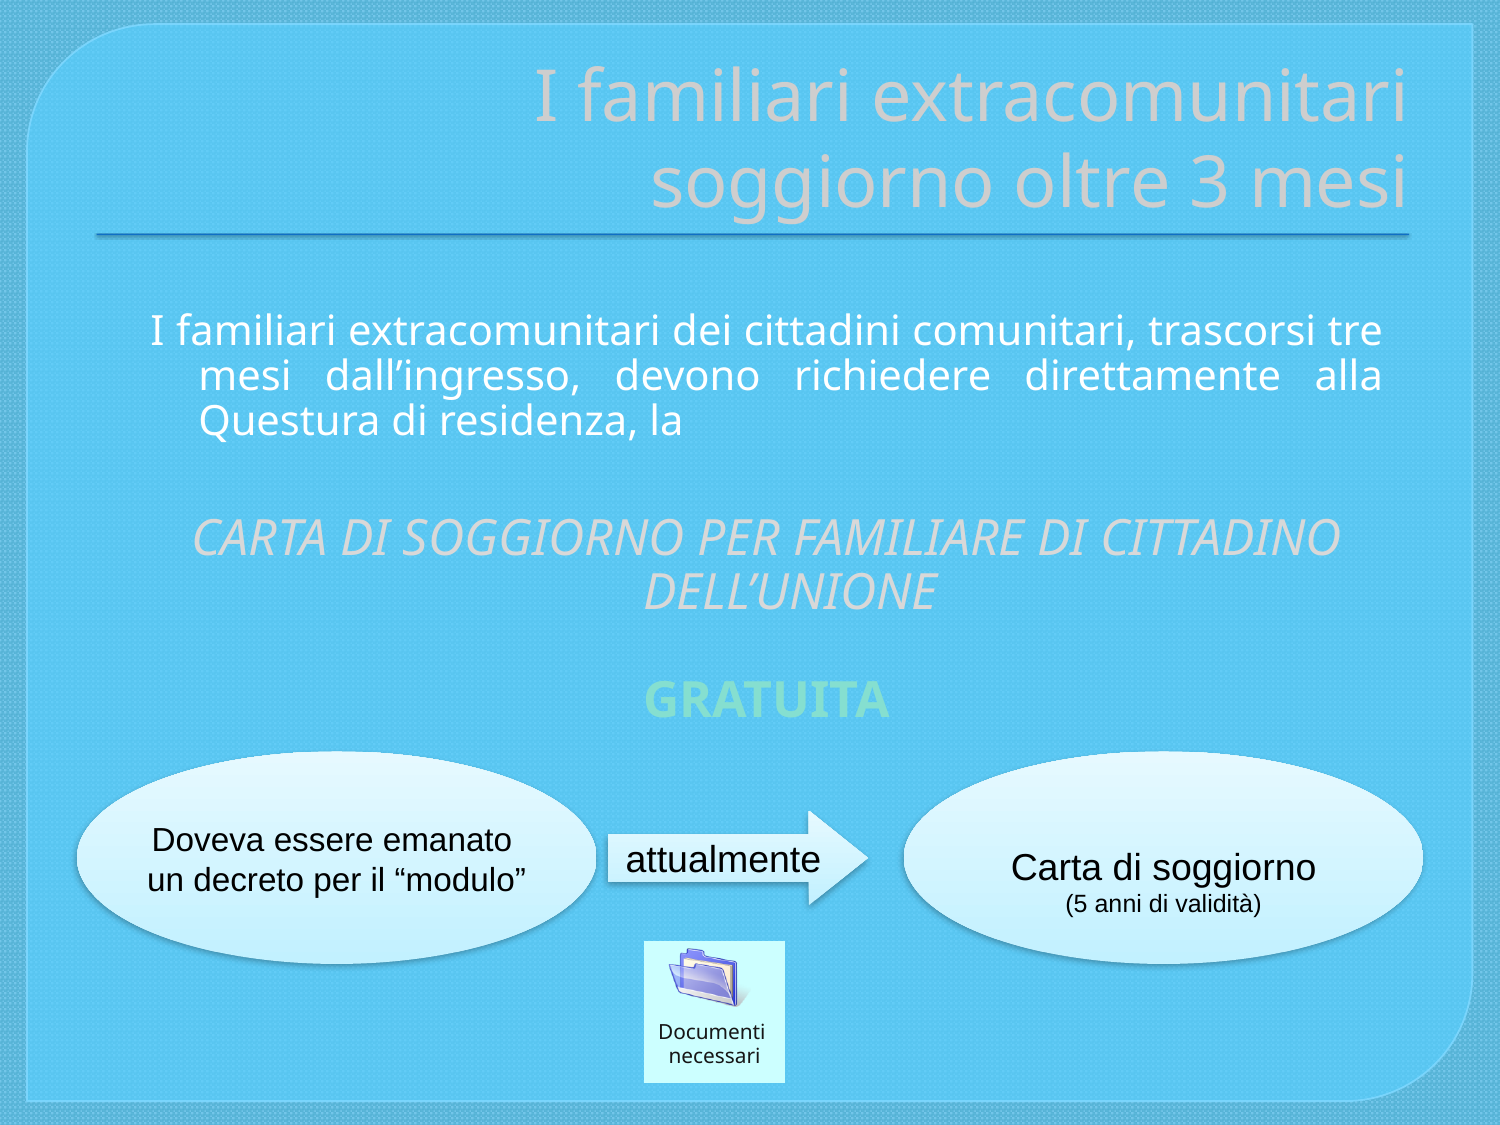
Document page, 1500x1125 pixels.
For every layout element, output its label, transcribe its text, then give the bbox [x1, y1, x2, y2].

text_box Doveva essere emanato un decreto per il “modulo” [76, 789, 598, 965]
title I familiari extracomunitari soggiorno oltre 3 mesi [75, 41, 1425, 230]
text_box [643, 940, 786, 1083]
text_box Carta di soggiorno (5 anni di validità) [903, 811, 1425, 965]
text_box I familiari extracomunitari dei cittadini comunitari, trascorsi tre mesi dall’ingresso, devono richiedere direttamente alla Questura di residenza, la CARTA DI SOGGIORNO PER FAMILIARE DI CITTADINO DELL’UNIONE GRATUITA [135, 302, 1399, 837]
text_box attualmente [607, 837, 869, 906]
